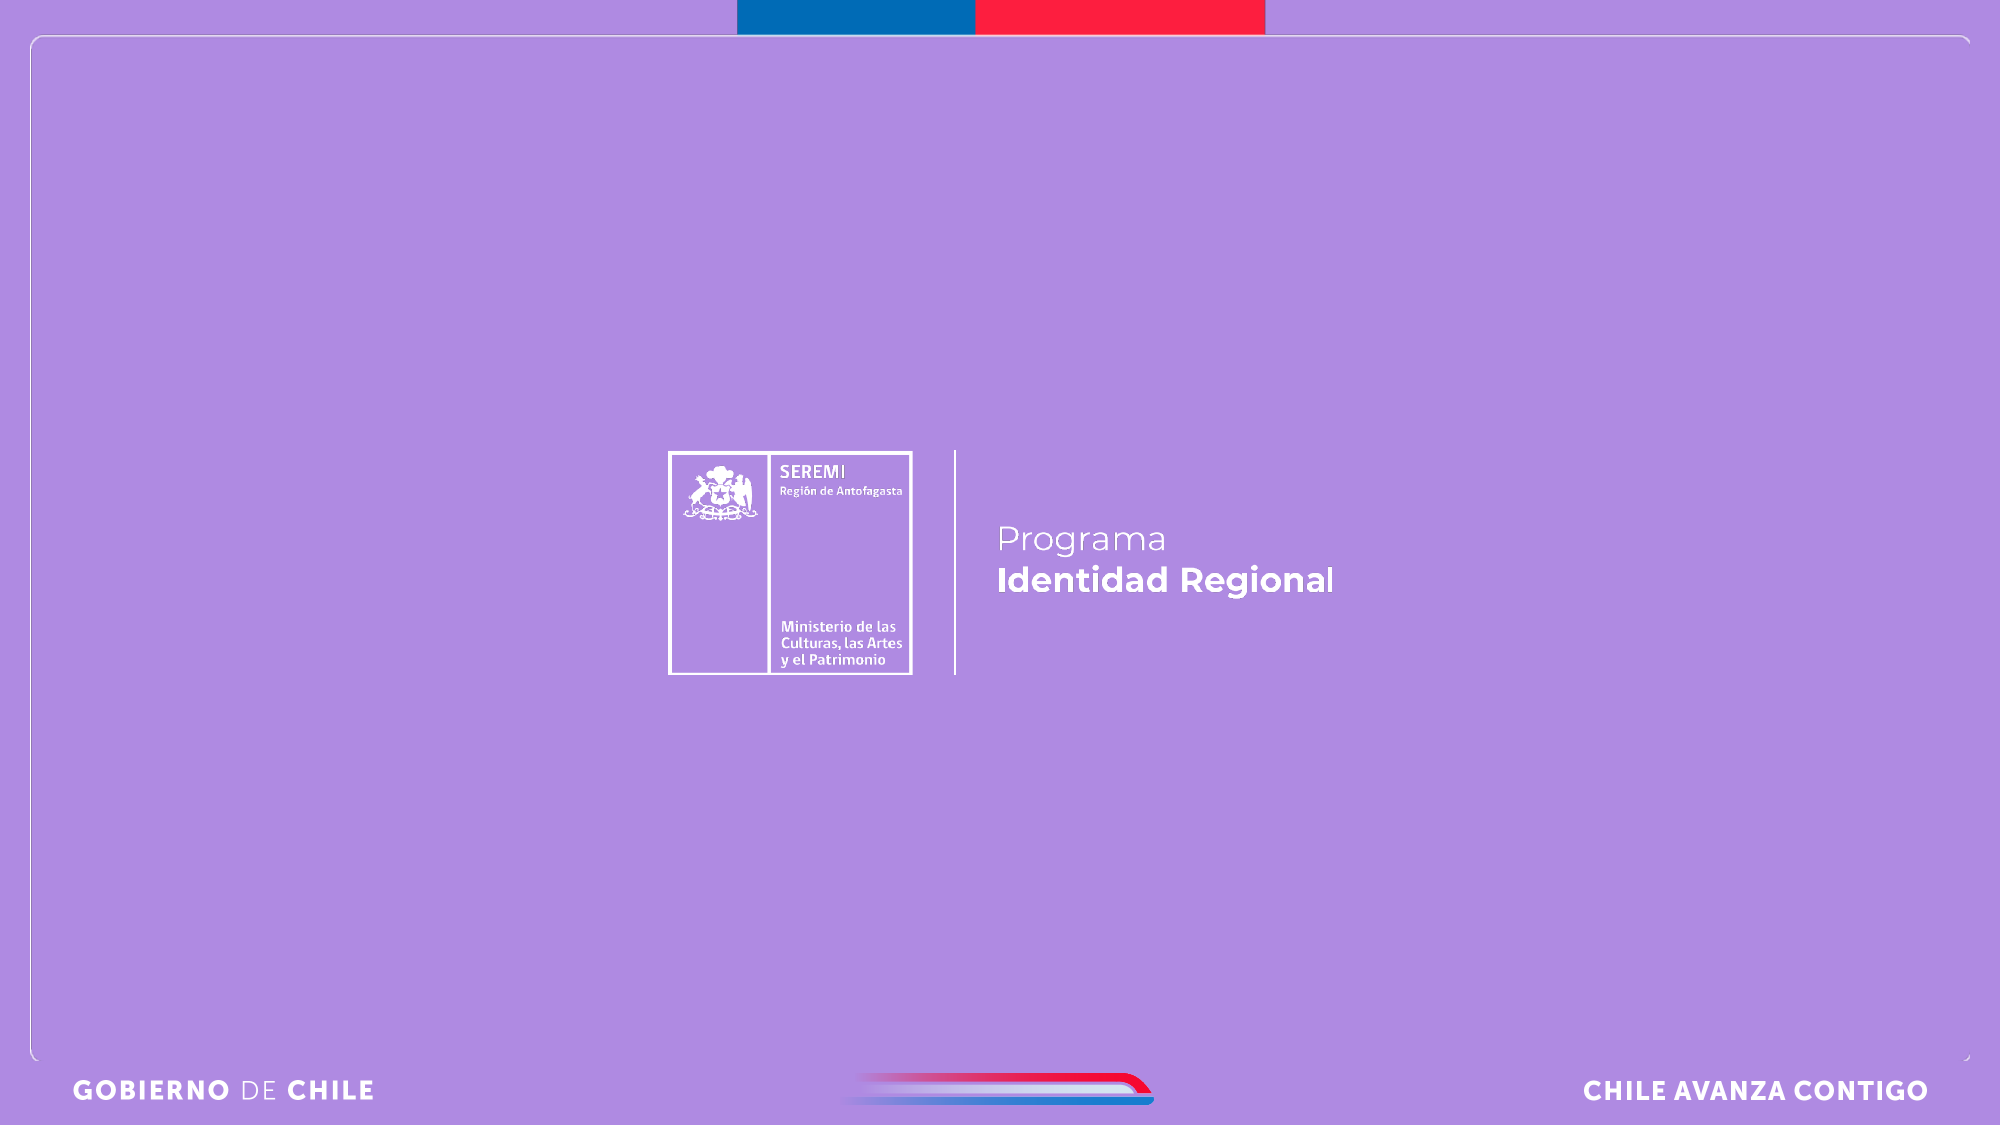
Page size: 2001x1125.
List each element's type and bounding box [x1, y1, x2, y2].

picture [69, 1073, 1931, 1111]
